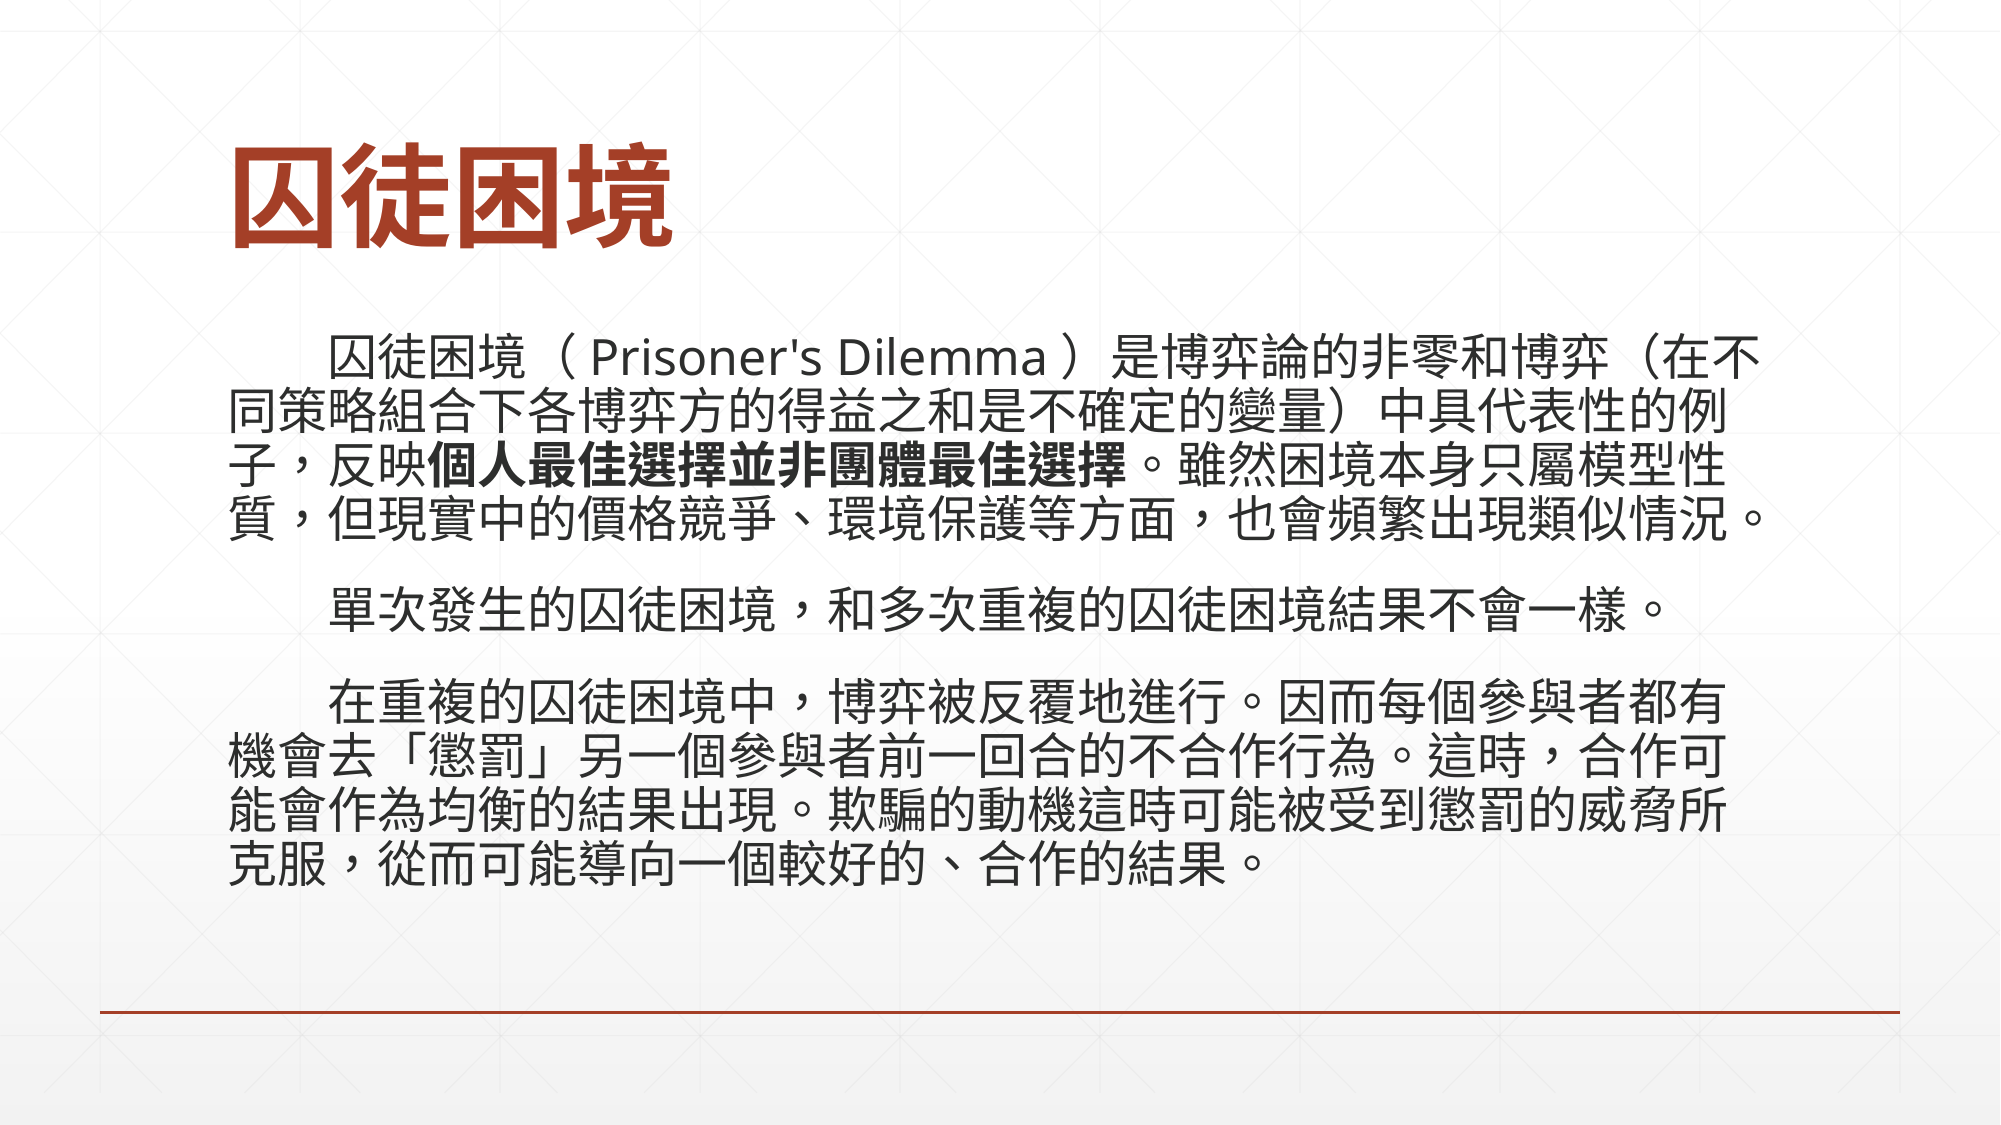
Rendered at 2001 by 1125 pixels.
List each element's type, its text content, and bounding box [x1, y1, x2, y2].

title 囚徒困境 [212, 82, 1788, 271]
list 囚徒困境（Prisoner's Dilemma）是博弈論的非零和博弈（在不同策略組合下各博弈方的得益之和是不確定的變量）中具代表性的例子，反映個人最佳選擇並非團體最佳選擇。雖然困境本身只屬模型性質，但現實中的價格競爭、環境保護等方面，也會頻繁出現類似情況。 單次發生的囚徒困境，和多次重複的囚徒困境結果不會一樣。 在重複的囚徒困境中，博弈被反覆地進行。因而每個參與者都有機會去「懲罰」另一個參與者前一回合的不合作行為。這時，合作可能會作為均衡的結果出現。欺騙的動機這時可能被受到懲罰的威脅所克服，從而可能導向一個較好的、合作的結果。 [212, 324, 1788, 950]
